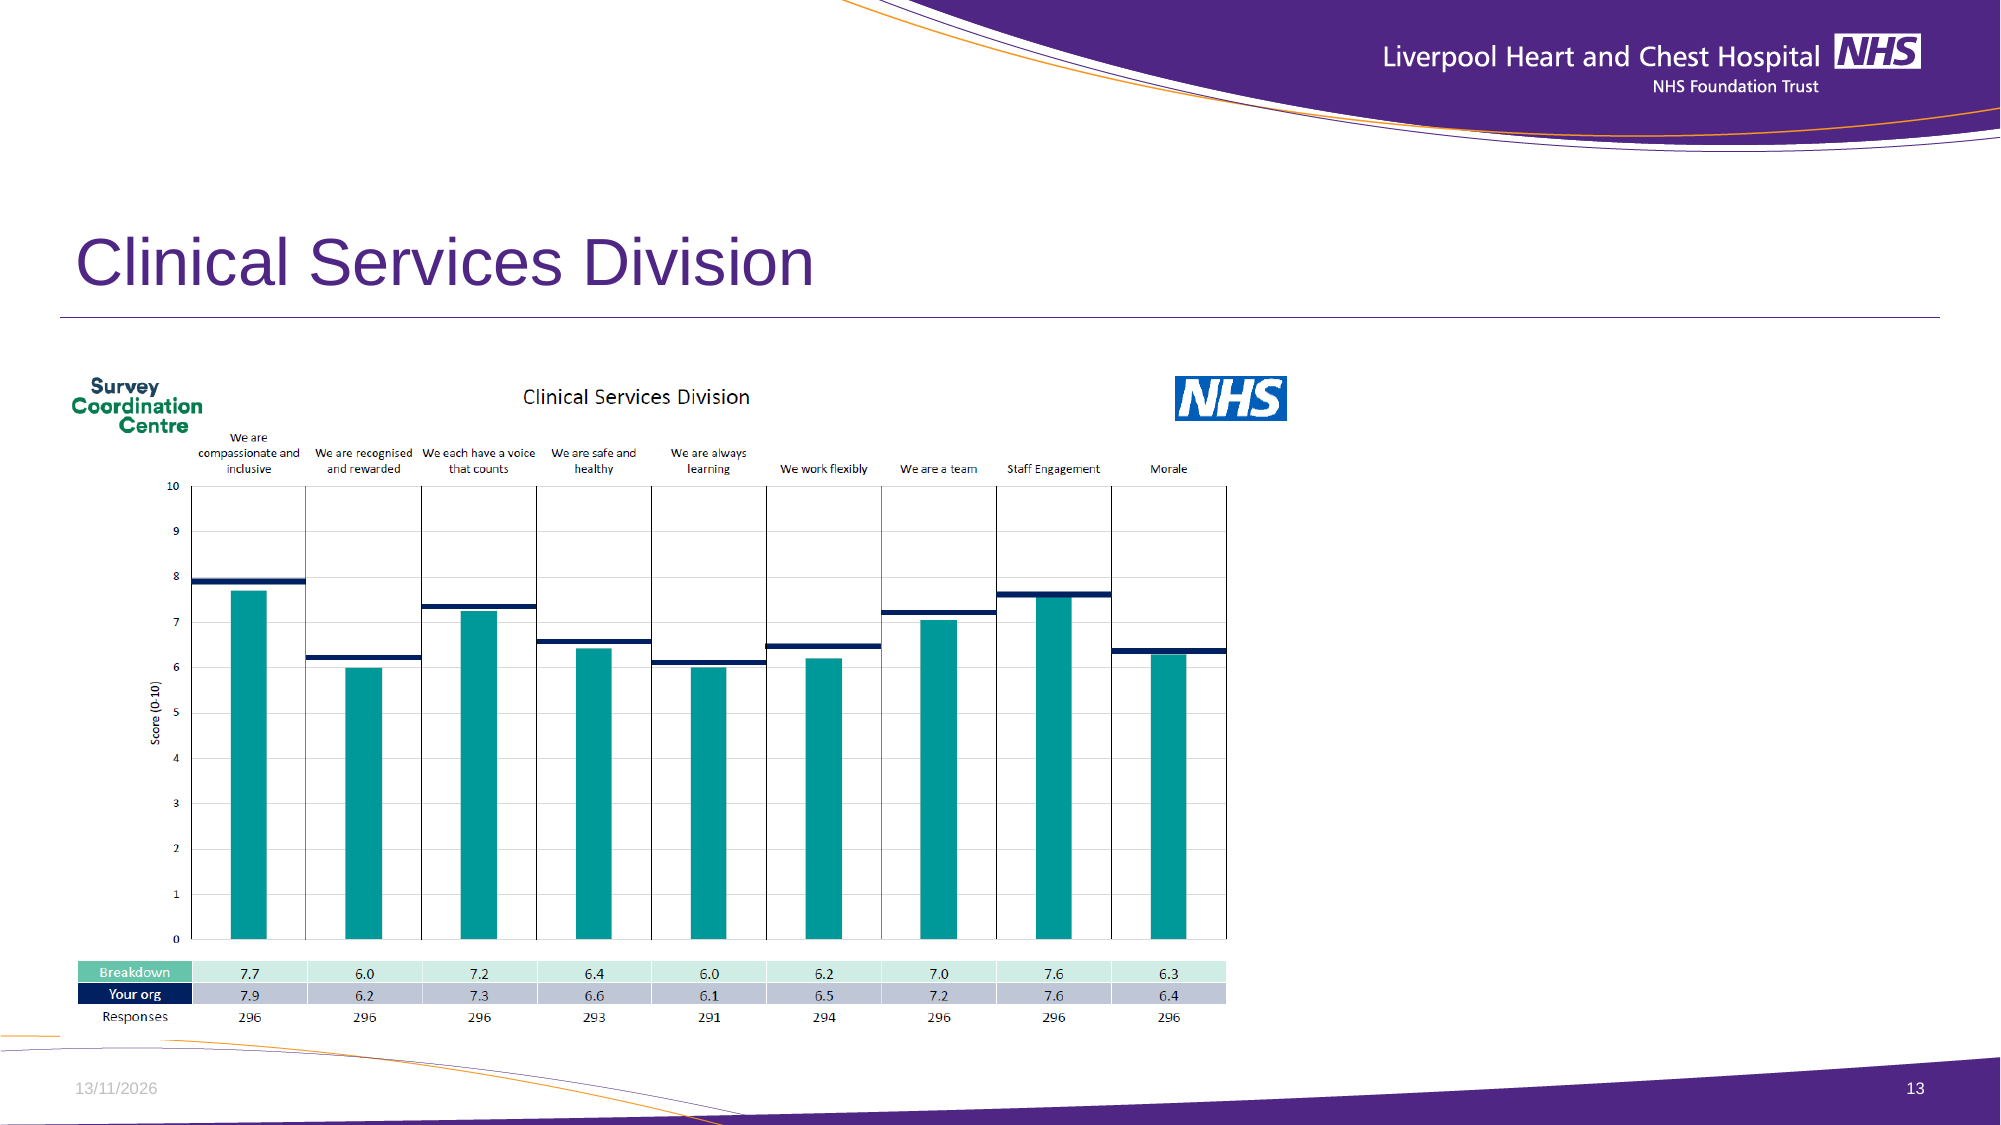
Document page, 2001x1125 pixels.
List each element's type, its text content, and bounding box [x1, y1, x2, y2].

title Clinical Services Division [60, 168, 1940, 307]
picture [0, 0, 2001, 1125]
slide_number 13 [1489, 1058, 1940, 1118]
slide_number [60, 1058, 511, 1118]
